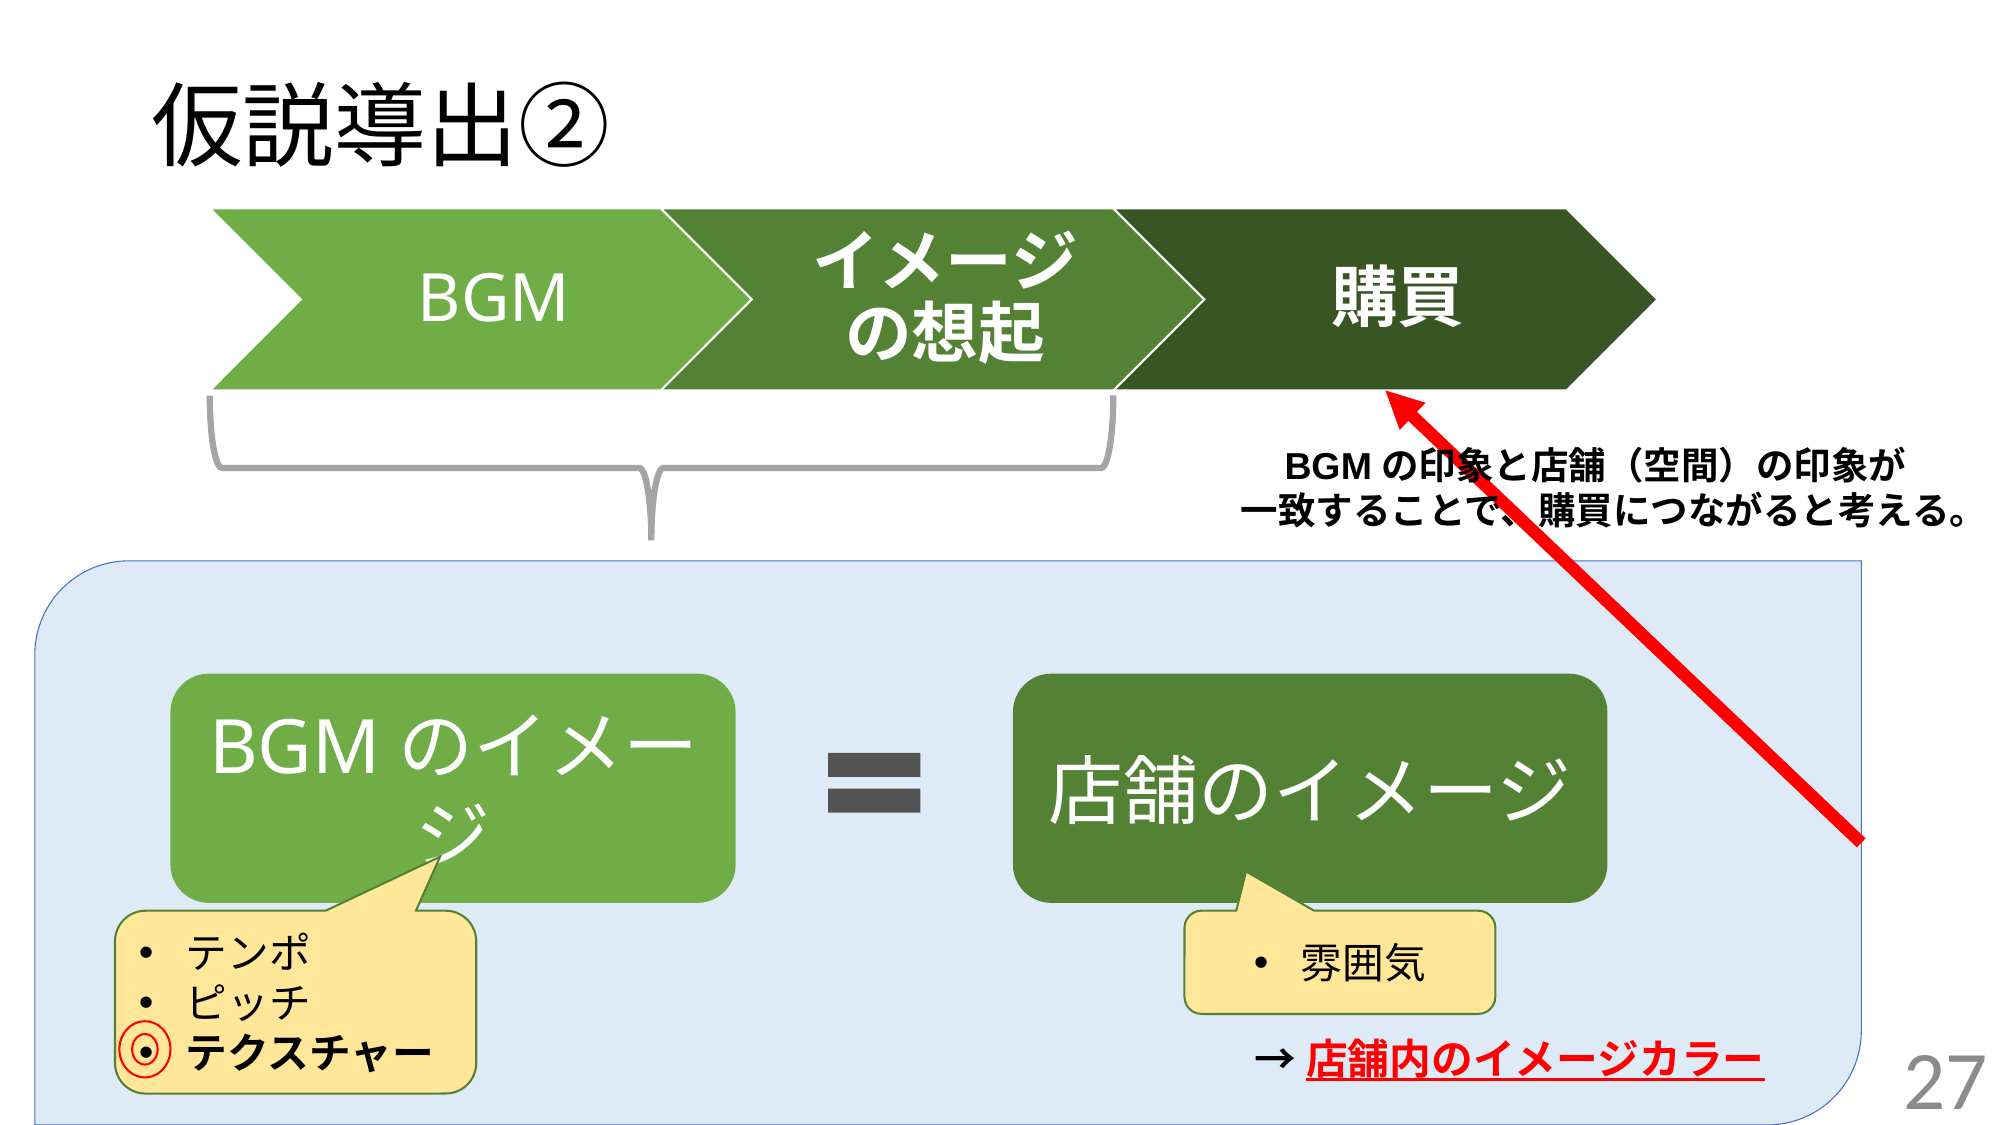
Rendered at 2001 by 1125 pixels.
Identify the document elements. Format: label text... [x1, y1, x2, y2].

text_box BGMのイメージ [169, 672, 737, 904]
text_box [827, 788, 922, 814]
slide_number 27 [1553, 1046, 2000, 1107]
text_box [114, 910, 477, 1094]
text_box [947, 390, 1340, 561]
text_box [827, 752, 922, 778]
text_box BGMの印象と店舗（空間）の印象が 一致することで、購買につながると考える。 [1340, 434, 1983, 540]
text_box 雰囲気 [1183, 869, 1497, 1016]
text_box [34, 560, 1862, 1125]
text_box 店舗のイメージ [1011, 672, 1609, 904]
title 仮説導出② [136, 21, 1862, 239]
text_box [209, 208, 1658, 391]
text_box →店舗内のイメージカラー [1223, 1025, 1795, 1091]
text_box [209, 395, 947, 541]
